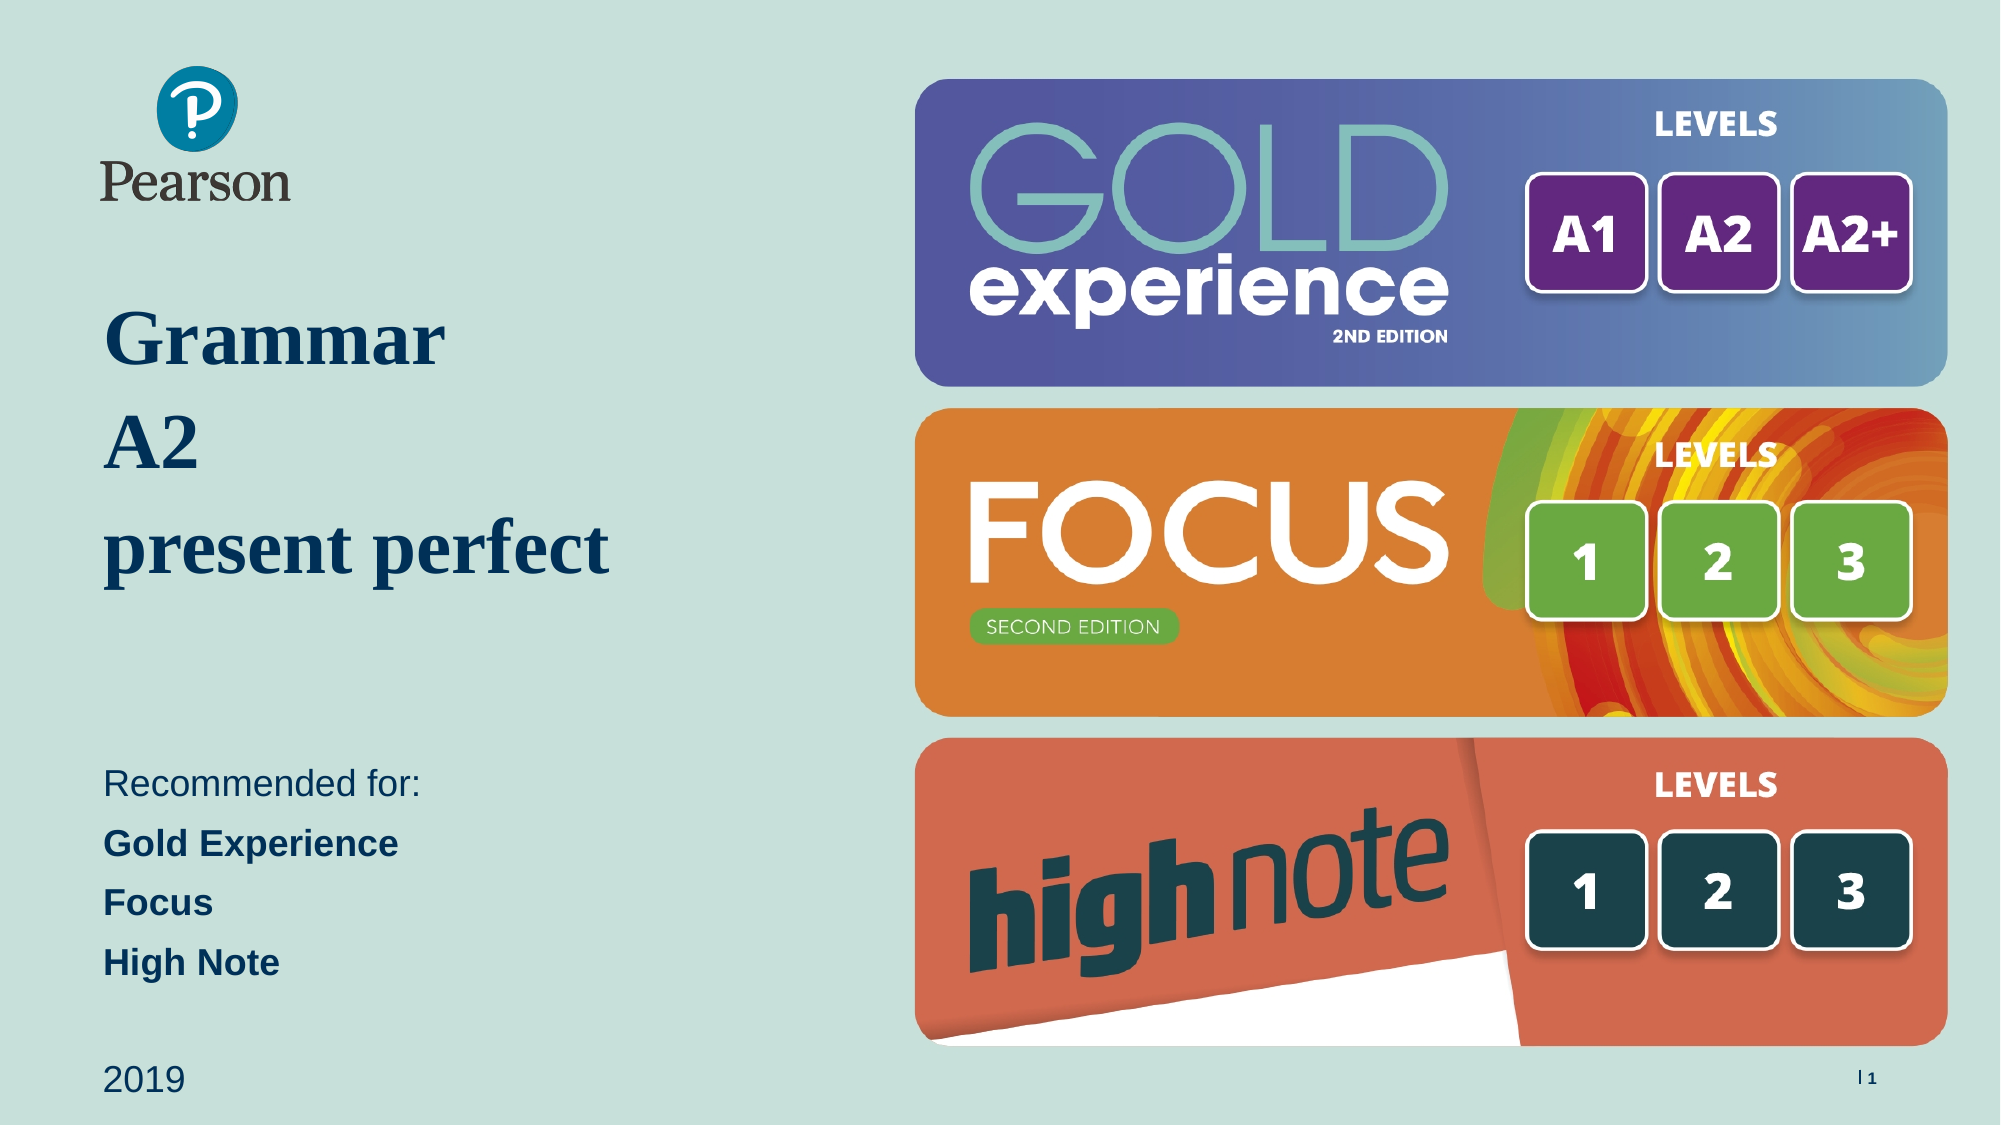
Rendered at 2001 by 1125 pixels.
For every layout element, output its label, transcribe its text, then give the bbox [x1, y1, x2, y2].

slide_number 1 [1867, 1068, 1896, 1087]
title Grammar A2 present perfect [103, 275, 921, 615]
picture [0, 0, 2001, 1125]
list 2019 [102, 1045, 970, 1093]
subtitle Recommended for: Gold Experience Focus High Note [103, 743, 857, 930]
